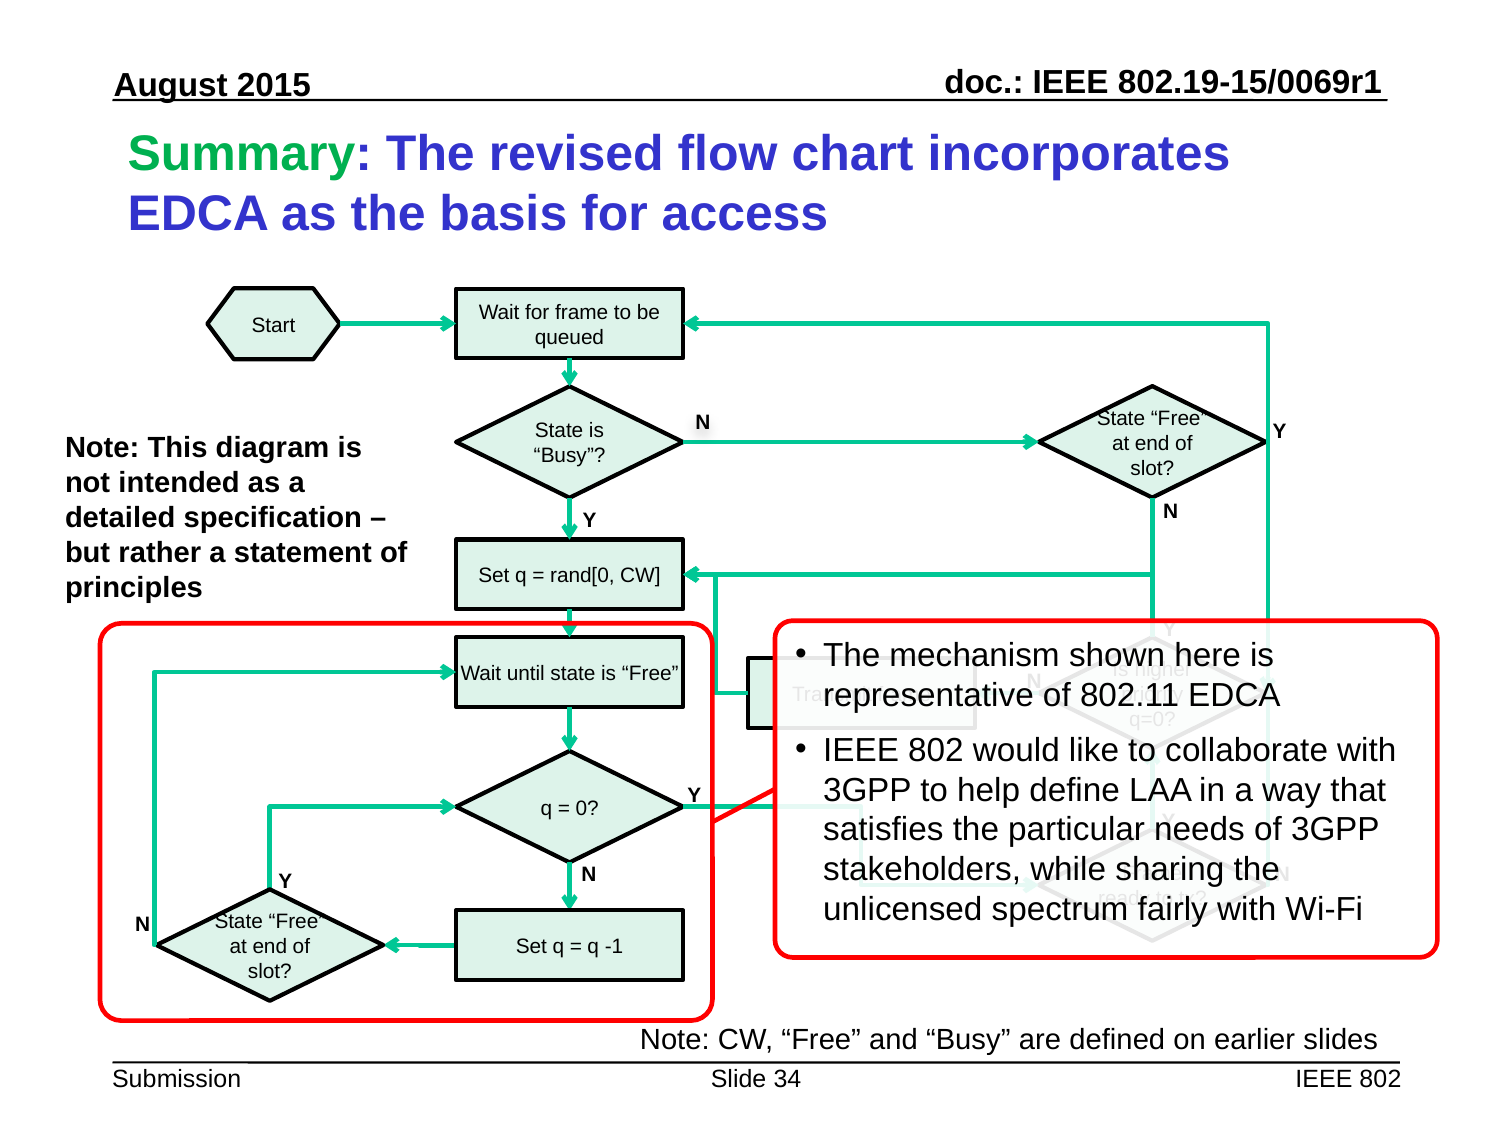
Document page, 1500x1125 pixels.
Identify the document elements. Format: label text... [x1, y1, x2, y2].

title Summary: The revised flow chart incorporates EDCA as the basis for access [112, 112, 1388, 288]
text_box The mechanism shown here is representative of 802.11 EDCA IEEE 802 would like to collaborate with 3GPP to help define LAA in a way that satisfies the particular needs of 3GPP stakeholders, while sharing the unlicensed spectrum fairly with Wi-Fi [1294, 620, 1438, 958]
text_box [122, 288, 1290, 1002]
text_box [99, 623, 711, 1021]
text_box Note: This diagram is not intended as a detailed specification – but rather a statement of principles [49, 421, 117, 634]
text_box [712, 788, 776, 823]
footer IEEE 802 [1294, 1061, 1402, 1093]
slide_number Slide 34 [709, 1061, 803, 1093]
text_box Note: CW, “Free” and “Busy” are defined on earlier slides [624, 1012, 1400, 1058]
